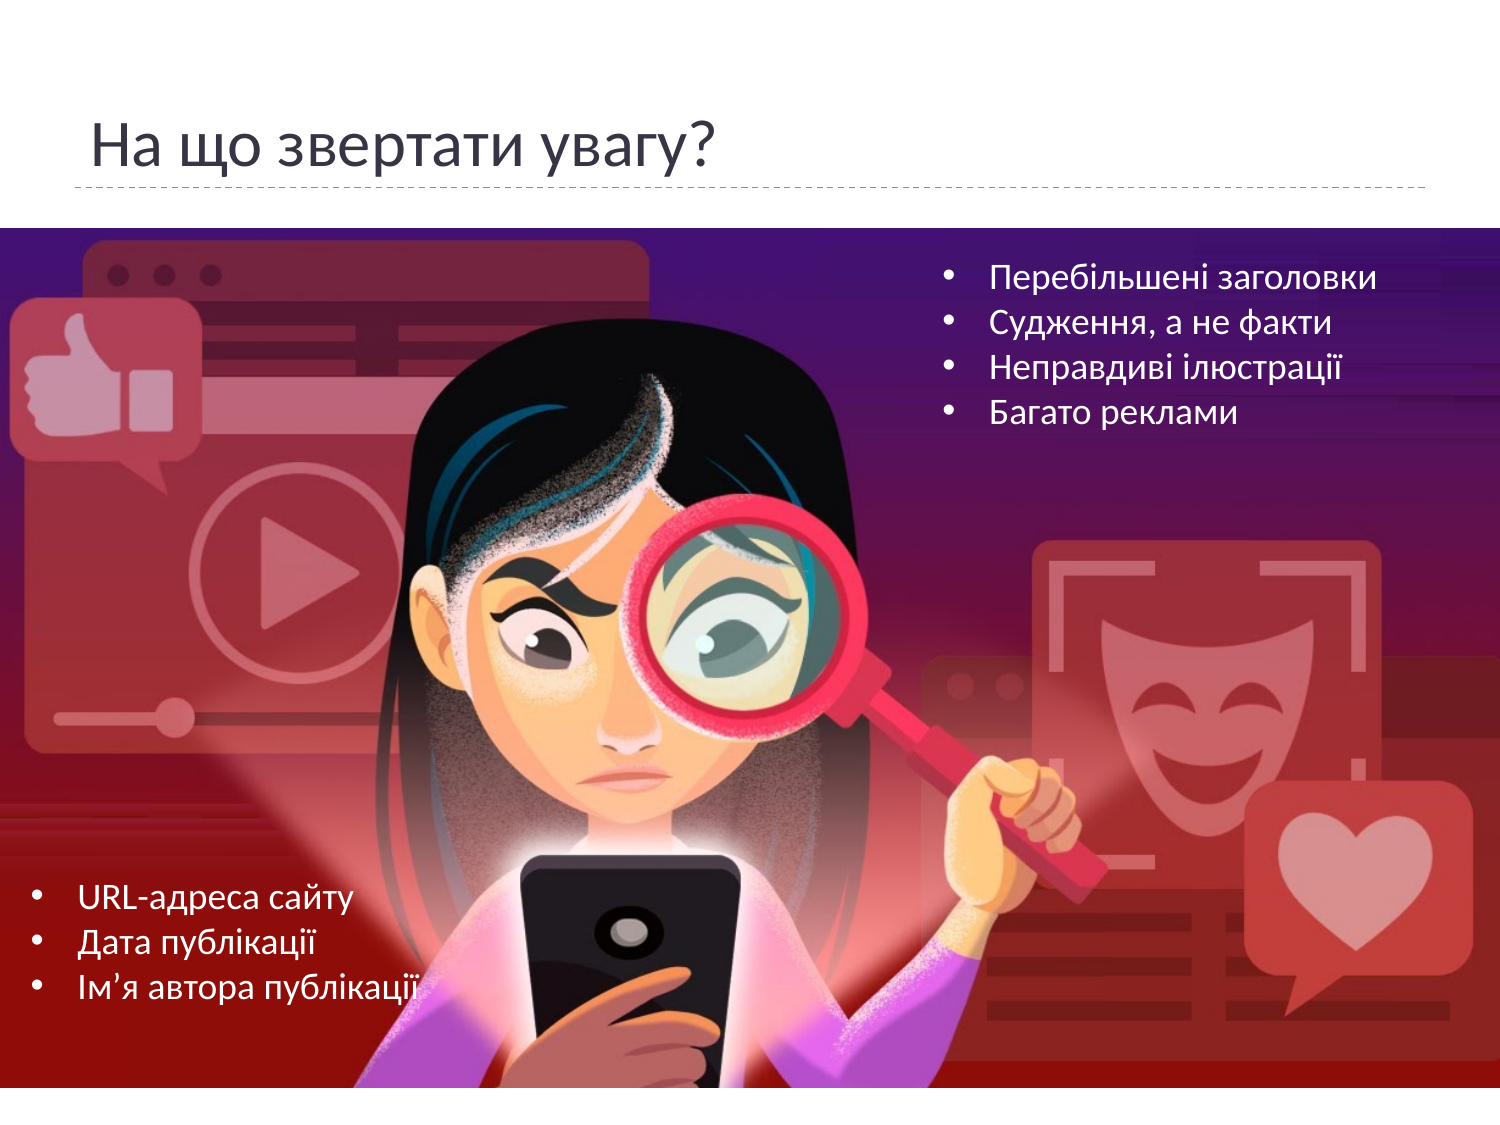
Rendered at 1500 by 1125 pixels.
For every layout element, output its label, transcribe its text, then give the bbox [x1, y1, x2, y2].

picture [0, 228, 1500, 1088]
title На що звертати увагу? [75, 24, 1425, 188]
